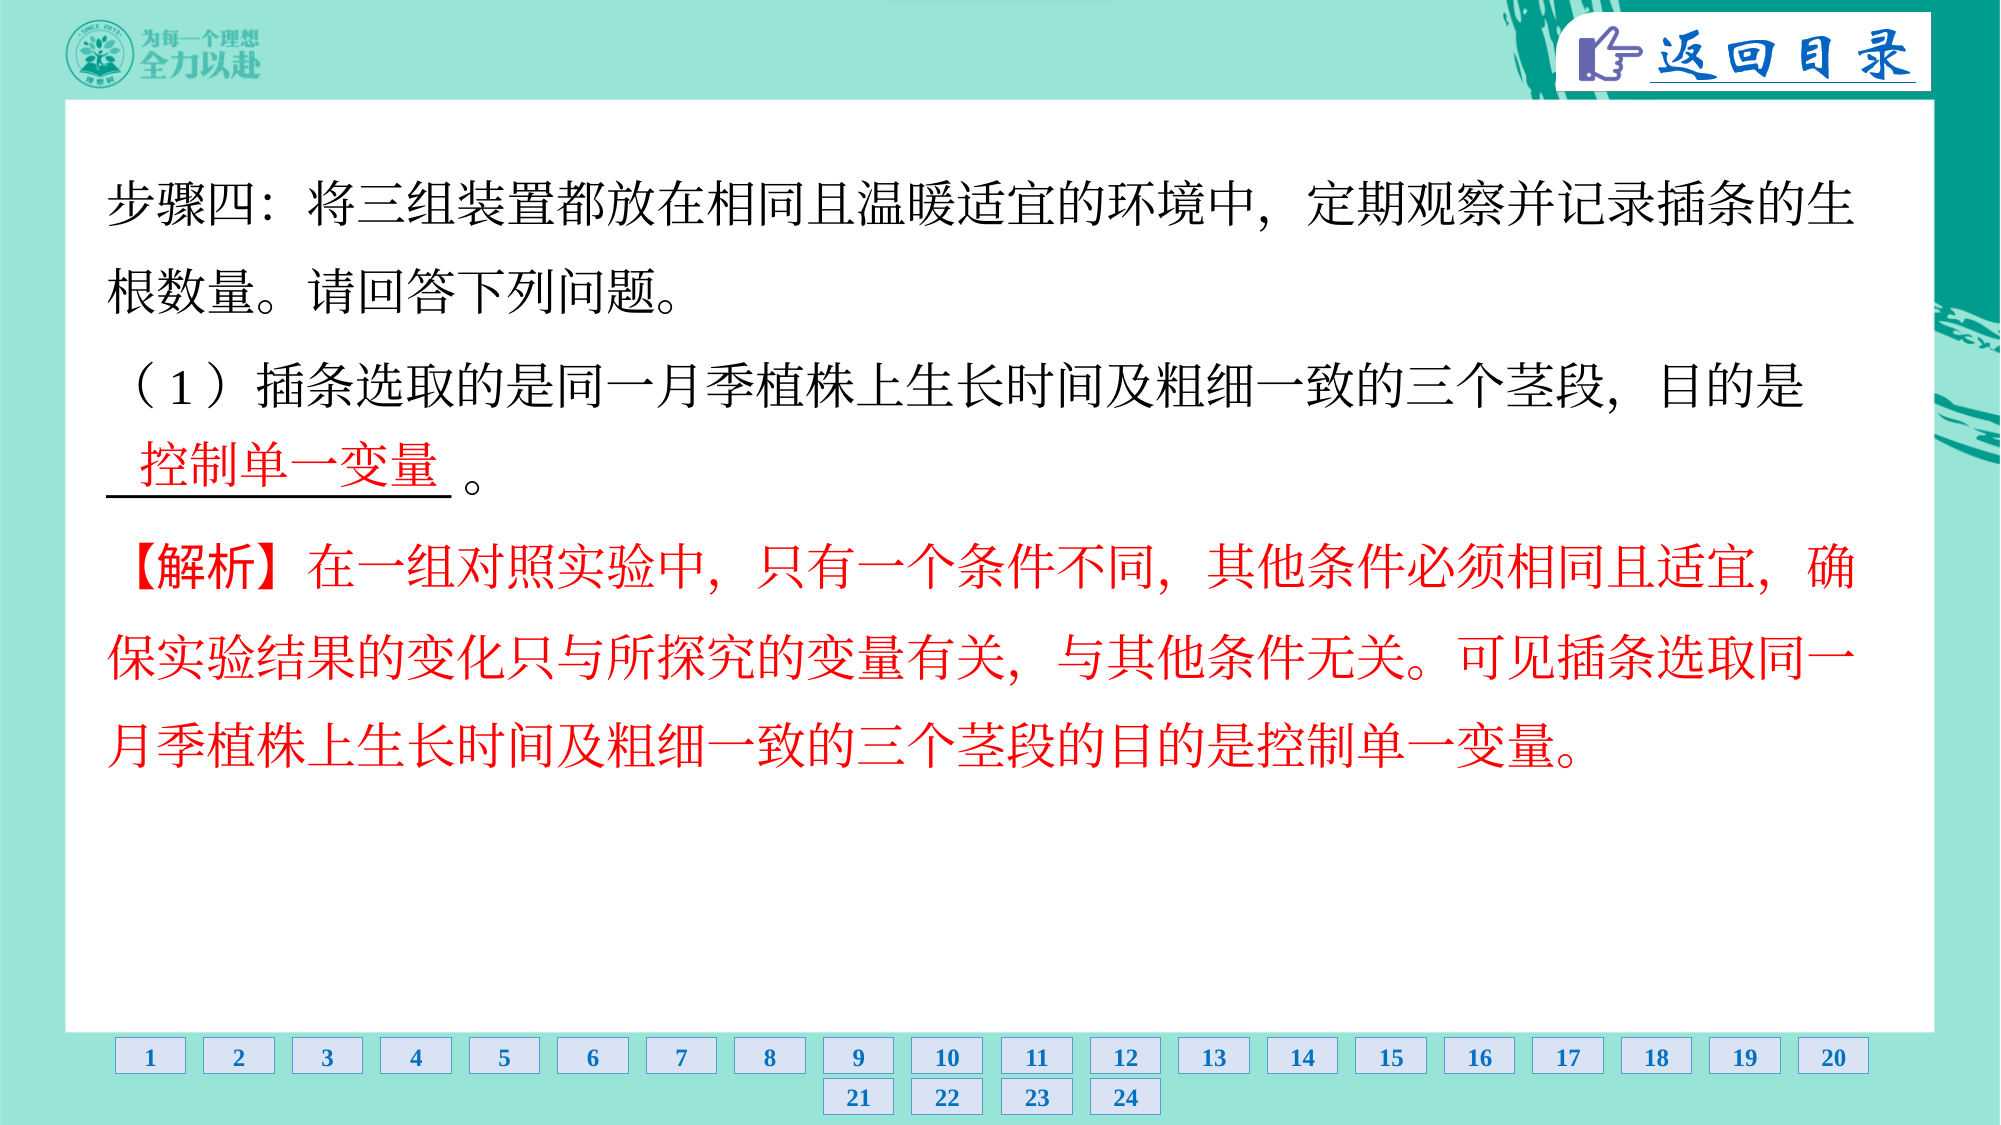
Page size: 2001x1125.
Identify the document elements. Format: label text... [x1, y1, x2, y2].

text_box 步骤四：将三组装置都放在相同且温暖适宜的环境中，定期观察并记录插条的生 根数量。请回答下列问题。 [106, 141, 1895, 311]
text_box 控制单一变量 [121, 406, 458, 484]
text_box （1）插条选取的是同一月季植株上生长时间及粗细一致的三个茎段，目的是 _______________。 [106, 322, 1895, 493]
text_box 【解析】在一组对照实验中，只有一个条件不同，其他条件必须相同且适宜，确 保实验结果的变化只与所探究的变量有关，与其他条件无关。可见插条选取同一 月季植株上生长时间及粗细一致的三个茎段的目的是控制单一变量。 [106, 503, 1895, 765]
picture [0, 0, 2000, 1125]
